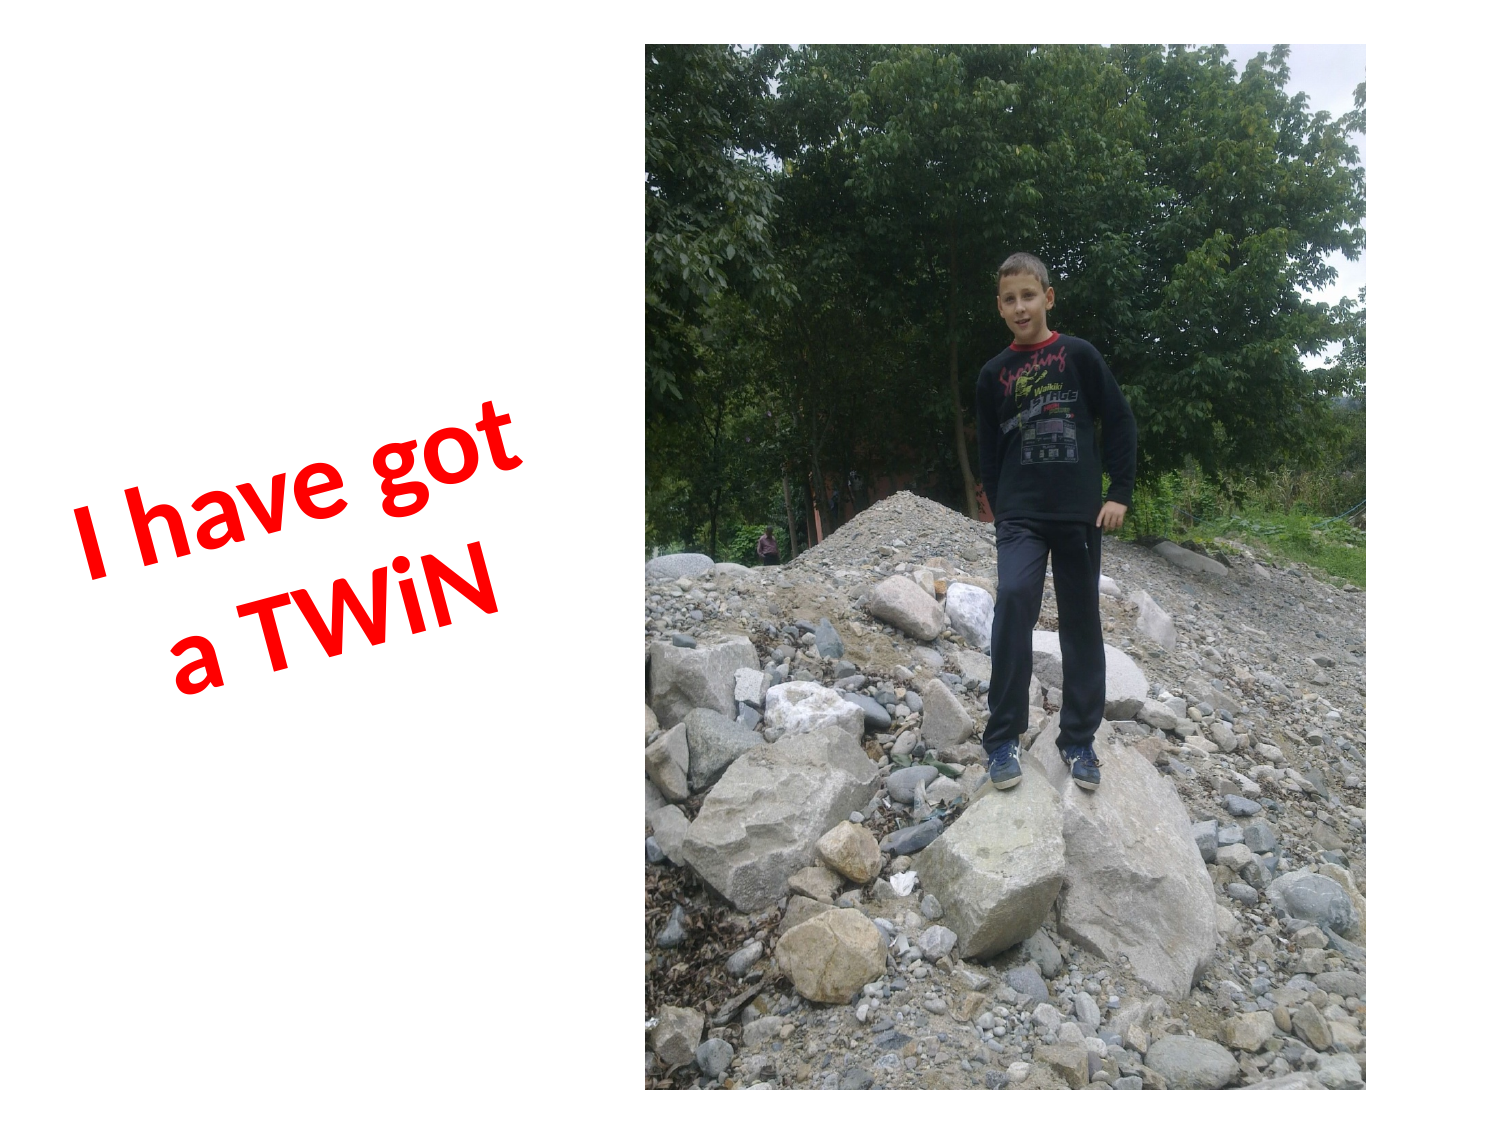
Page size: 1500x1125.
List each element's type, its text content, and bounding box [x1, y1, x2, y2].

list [645, 44, 1366, 1090]
text_box I have got a TWiN [36, 344, 587, 748]
